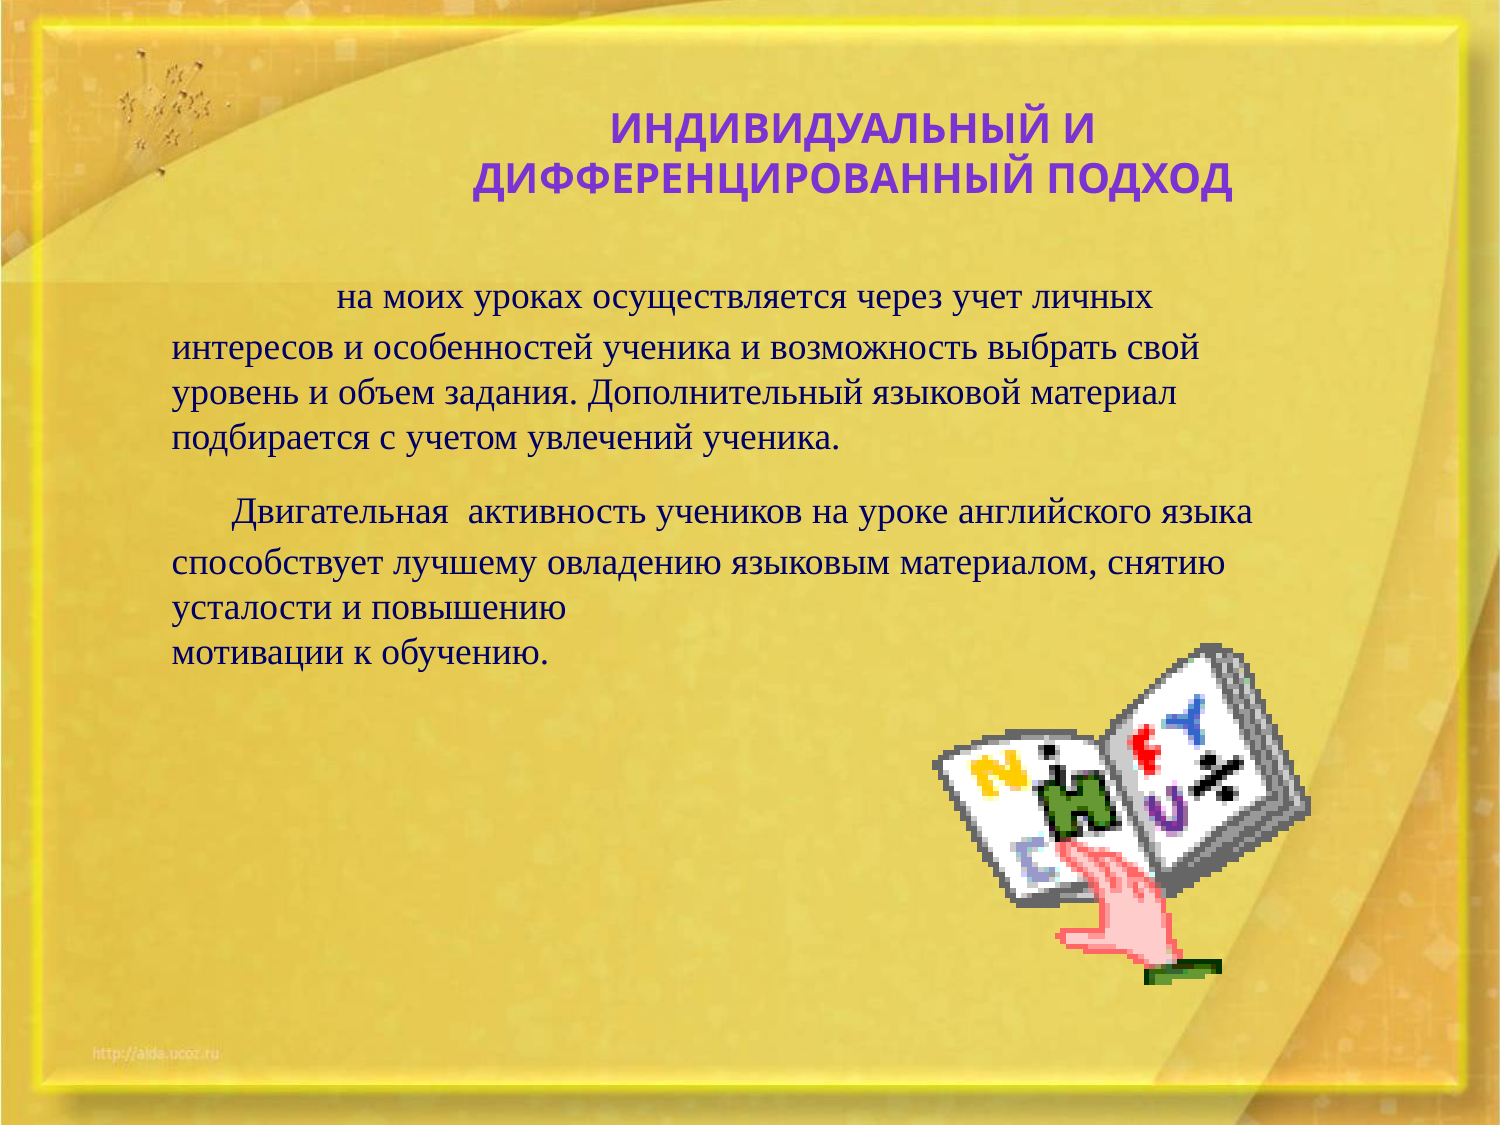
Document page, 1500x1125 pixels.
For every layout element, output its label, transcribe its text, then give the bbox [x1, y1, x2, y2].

picture [926, 633, 1318, 986]
list на моих уроках осуществляется через учет личных интересов и особенностей ученика и возможность выбрать свой уровень и объем задания. Дополнительный языковой материал подбирается с учетом увлечений ученика. Двигательная активность учеников на уроке английского языка способствует лучшему овладению языковым материалом, снятию усталости и повышению мотивации к обучению. [100, 234, 1338, 1055]
picture [0, 0, 1500, 1125]
title индивидуальный и дифференцированный подход [121, 35, 1500, 258]
